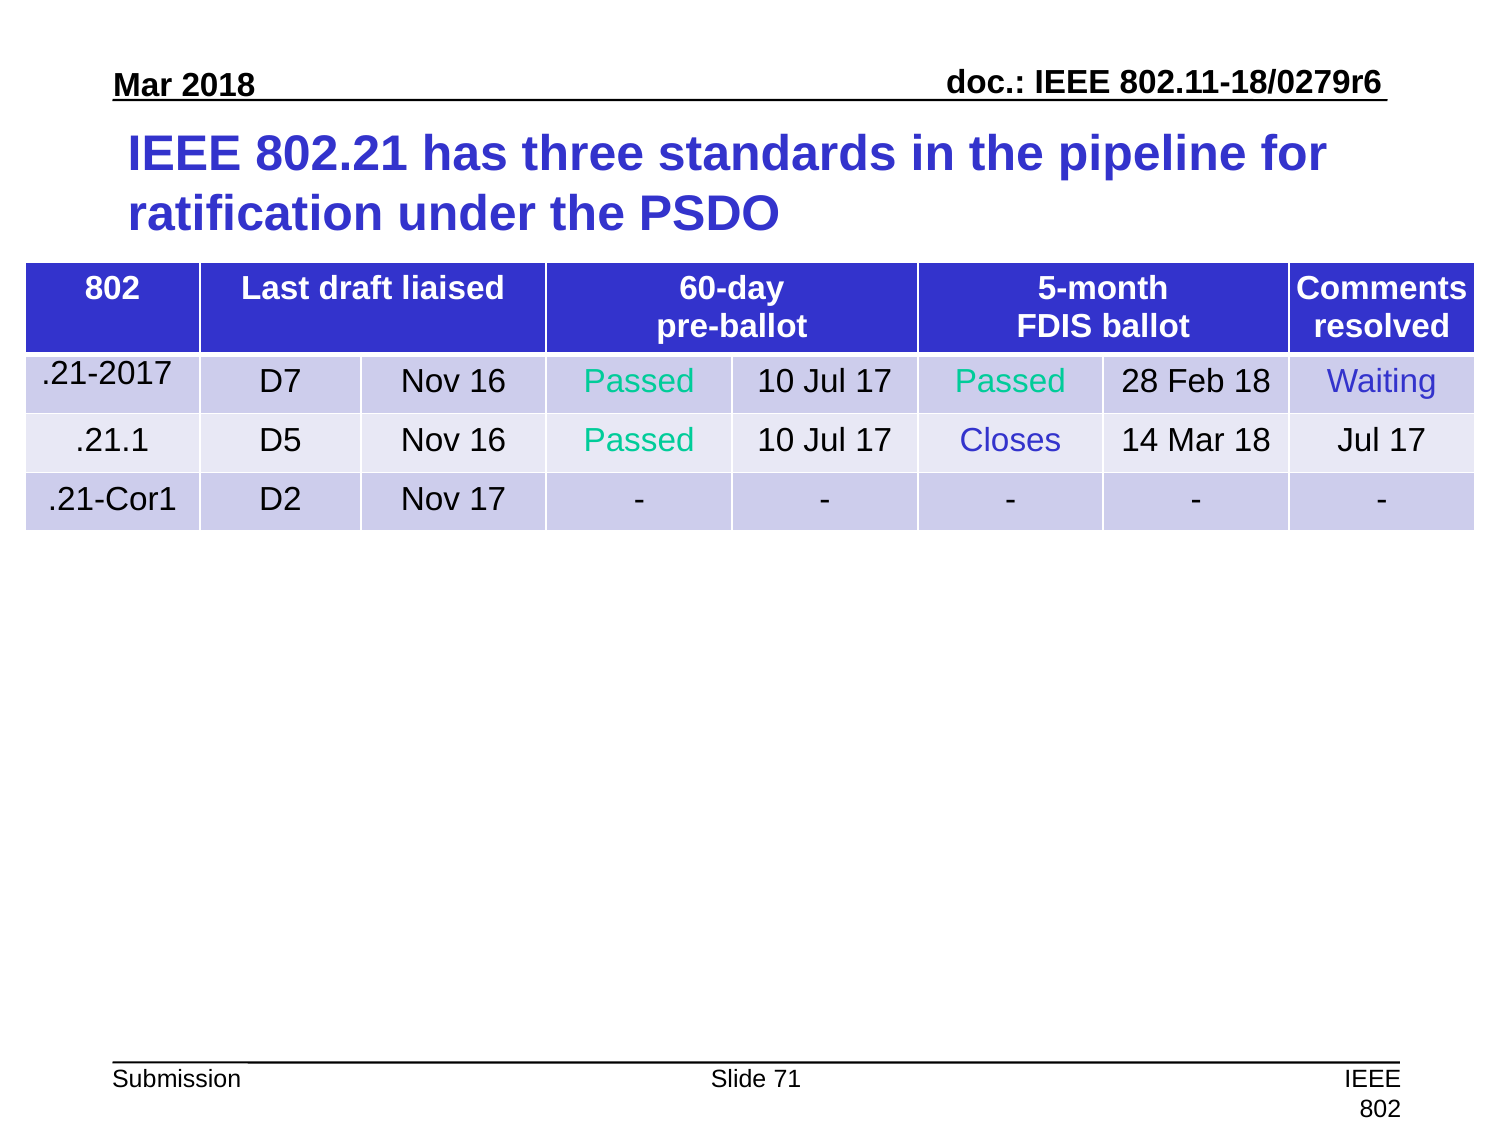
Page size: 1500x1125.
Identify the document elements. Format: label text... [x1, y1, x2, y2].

table_cell 28 Feb 18 [1104, 357, 1288, 413]
table_cell D2 [201, 473, 360, 530]
table_cell D5 [201, 414, 360, 472]
table_cell Jul 17 [1290, 414, 1474, 472]
table_cell .21-2017 [26, 357, 199, 413]
table_cell Nov 17 [362, 473, 545, 530]
footer IEEE 802 [1320, 1061, 1402, 1093]
table_cell 14 Mar 18 [1104, 414, 1288, 472]
table_cell .21-Cor1 [26, 473, 199, 530]
table_header 5-month FDIS ballot [919, 263, 1288, 352]
table_header Comments resolved [1290, 263, 1474, 352]
table_cell Nov 16 [362, 357, 545, 413]
table_cell Passed [547, 414, 731, 472]
table_header Last draft liaised [201, 263, 545, 352]
table_cell 10 Jul 17 [733, 414, 917, 472]
table_cell - [919, 473, 1102, 530]
table_header 802 [26, 263, 199, 352]
table_cell 10 Jul 17 [733, 357, 917, 413]
table_cell Closes [919, 414, 1102, 472]
table_header 60-day pre-ballot [547, 263, 917, 352]
table_cell Passed [919, 357, 1102, 413]
table_cell D7 [201, 357, 360, 413]
slide_number Slide 71 [709, 1061, 803, 1093]
table_cell Nov 16 [362, 414, 545, 472]
table_cell - [733, 473, 917, 530]
table_cell - [1104, 473, 1288, 530]
table_cell .21.1 [26, 414, 199, 472]
table_cell - [547, 473, 731, 530]
table_cell - [1290, 473, 1474, 530]
title IEEE 802.21 has three standards in the pipeline for ratification under the PSDO [112, 112, 1388, 262]
table_cell Waiting [1290, 357, 1474, 413]
table_cell Passed [547, 357, 731, 413]
